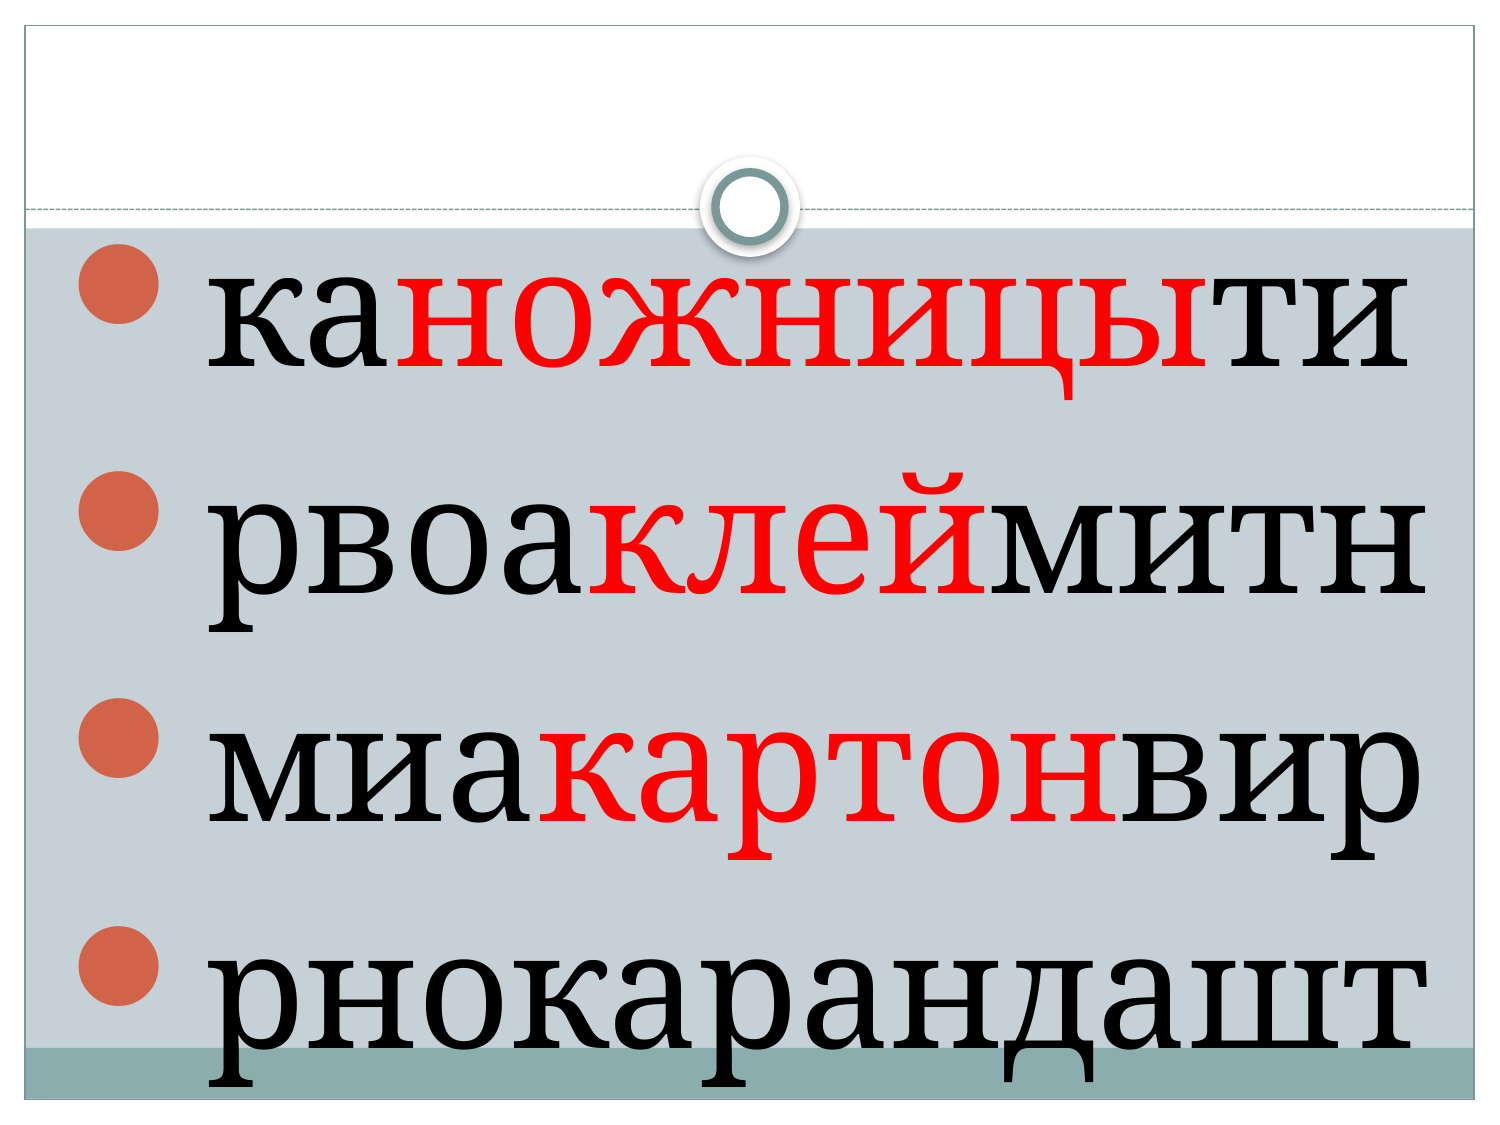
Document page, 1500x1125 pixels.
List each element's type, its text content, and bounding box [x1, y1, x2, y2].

list каножницыти рвоаклеймитн миакартонвир рнокарандашт [53, 196, 1500, 1125]
